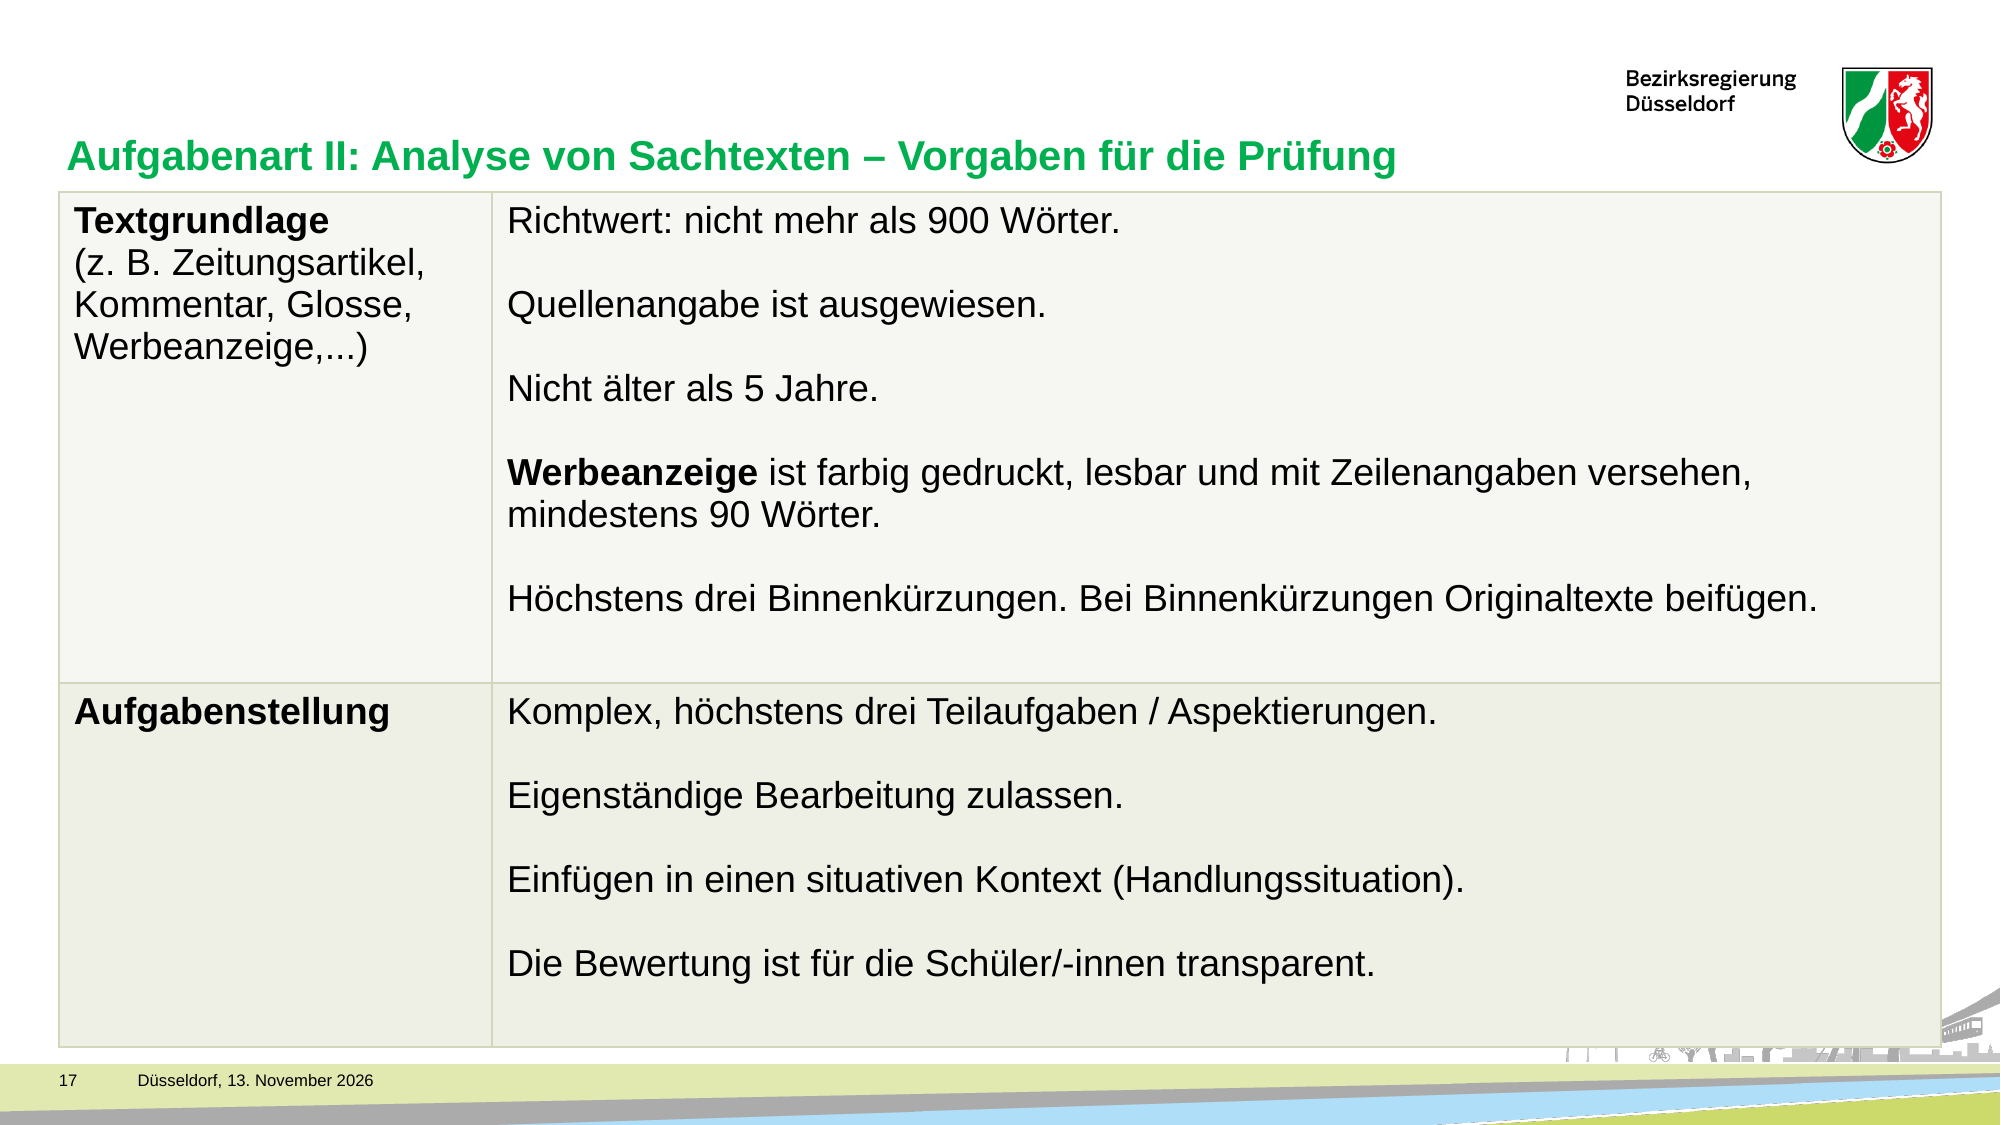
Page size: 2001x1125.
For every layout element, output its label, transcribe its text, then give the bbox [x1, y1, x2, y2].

picture [0, 916, 2000, 1125]
table_cell Aufgabenstellung [60, 684, 491, 1046]
table_header Richtwert: nicht mehr als 900 Wörter. Quellenangabe ist ausgewiesen. Nicht älter als 5 Jahre. Werbeanzeige ist farbig gedruckt, lesbar und mit Zeilenangaben versehen, mindestens 90 Wörter. Höchstens drei Binnenkürzungen. Bei Binnenkürzungen Originaltexte beifügen. [493, 193, 1940, 682]
footer Düsseldorf, 15. November 2023 [137, 1070, 595, 1125]
title Aufgabenart II: Analyse von Sachtexten – Vorgaben für die Prüfung [66, 111, 1933, 191]
picture [1625, 66, 1933, 111]
slide_number 17 [58, 1070, 123, 1125]
table_cell Komplex, höchstens drei Teilaufgaben / Aspektierungen. Eigenständige Bearbeitung zulassen. Einfügen in einen situativen Kontext (Handlungssituation). Die Bewertung ist für die Schüler/-innen transparent. [493, 684, 1940, 1046]
table_header Textgrundlage (z. B. Zeitungsartikel, Kommentar, Glosse, Werbeanzeige,...) [60, 193, 491, 682]
